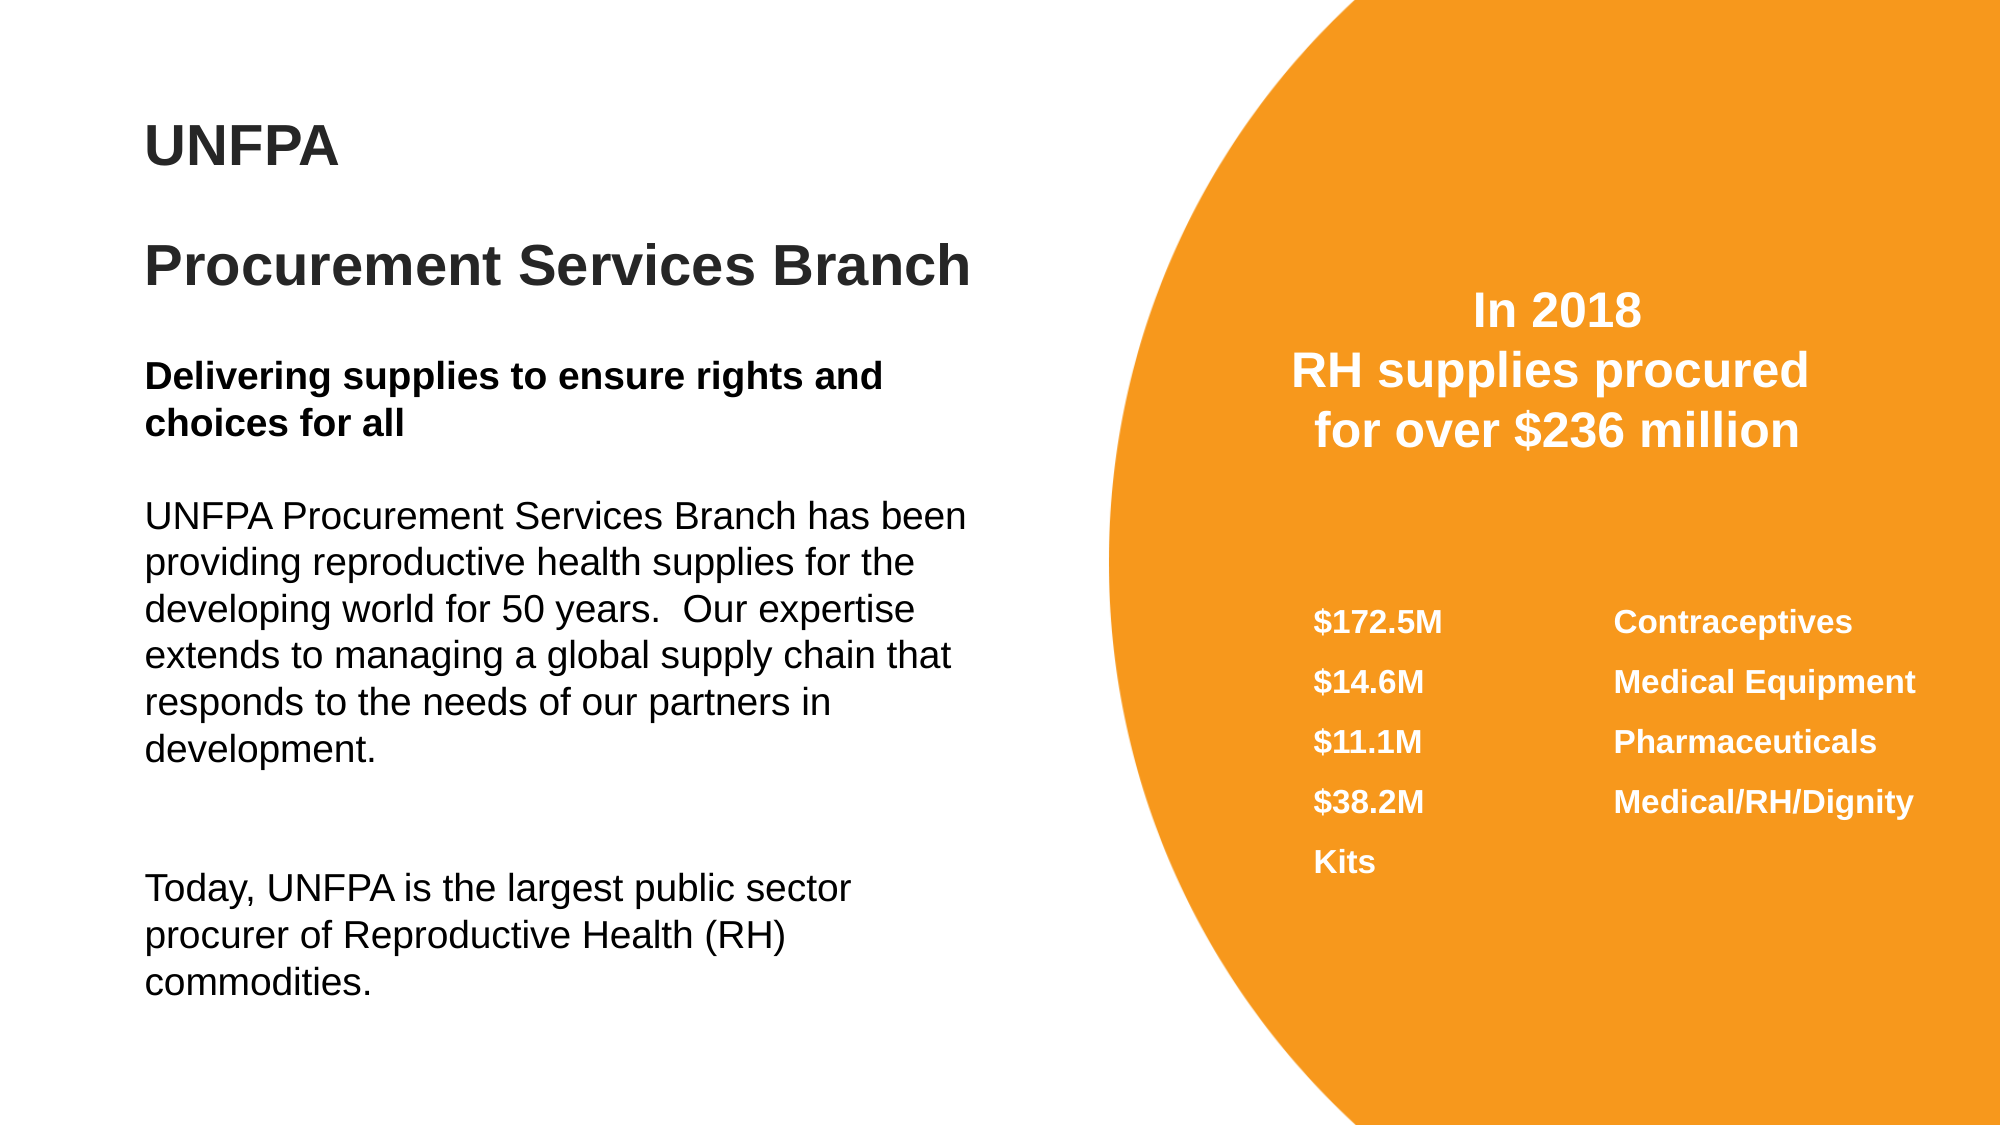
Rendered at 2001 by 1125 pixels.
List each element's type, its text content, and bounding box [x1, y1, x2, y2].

picture [198, 0, 2000, 1125]
text_box In 2018 RH supplies procured for over $236 million [1169, 267, 1946, 450]
text_box $172.5M Contraceptives $14.6M Medical Equipment $11.1M Pharmaceuticals $38.2M Medical/RH/Dignity Kits [1298, 573, 1946, 849]
title UNFPA Procurement Services Branch [129, 173, 1170, 258]
list Delivering supplies to ensure rights and choices for all UNFPA Procurement Services Branch has been providing reproductive health supplies for the developing world for 50 years. Our expertise extends to managing a global supply chain that responds to the needs of our partners in development. Today, UNFPA is the largest public sector procurer of Reproductive Health (RH) commodities. [129, 343, 986, 1082]
